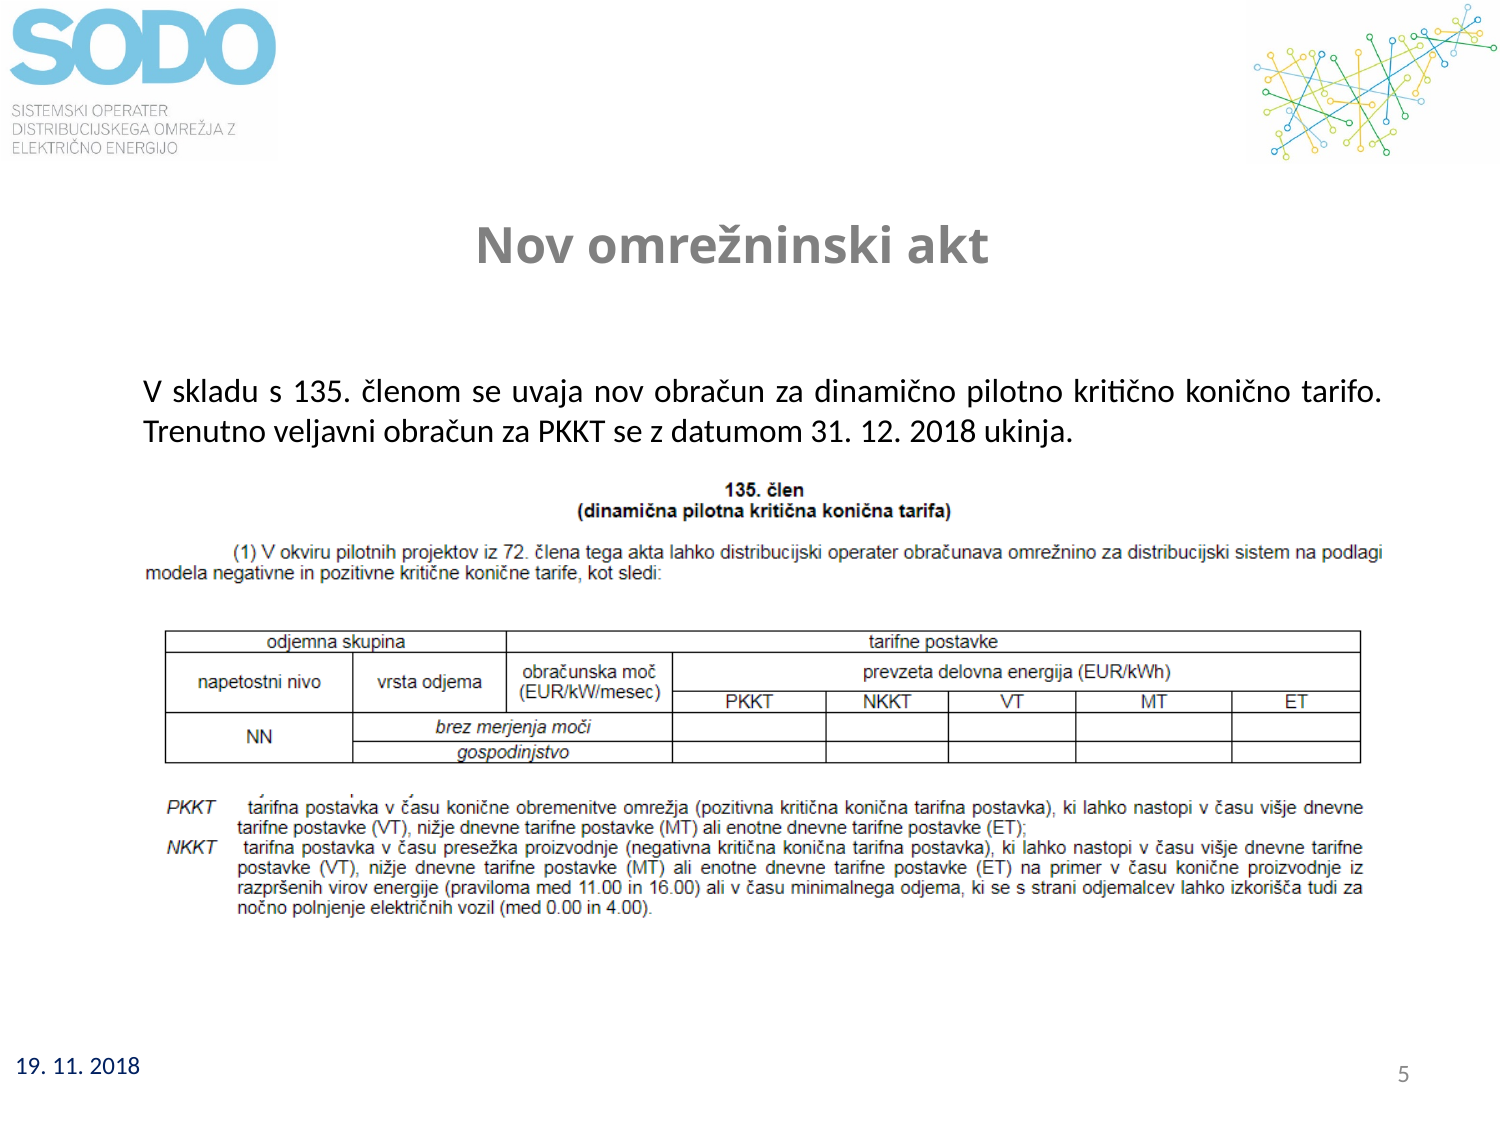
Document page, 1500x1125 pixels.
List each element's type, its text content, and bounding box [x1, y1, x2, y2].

picture [0, 1, 278, 162]
list V skladu s 135. členom se uvaja nov obračun za dinamično pilotno kritično konično tarifo. Trenutno veljavni obračun za PKKT se z datumom 31. 12. 2018 ukinja. [52, 361, 1400, 1000]
slide_number 19. 11. 2018 [0, 1035, 350, 1095]
picture [1245, 0, 1500, 165]
picture [164, 793, 1375, 929]
title Nov omrežninski akt [194, 125, 1270, 351]
picture [155, 618, 1375, 771]
picture [139, 479, 1400, 596]
slide_number 5 [1074, 1042, 1425, 1103]
